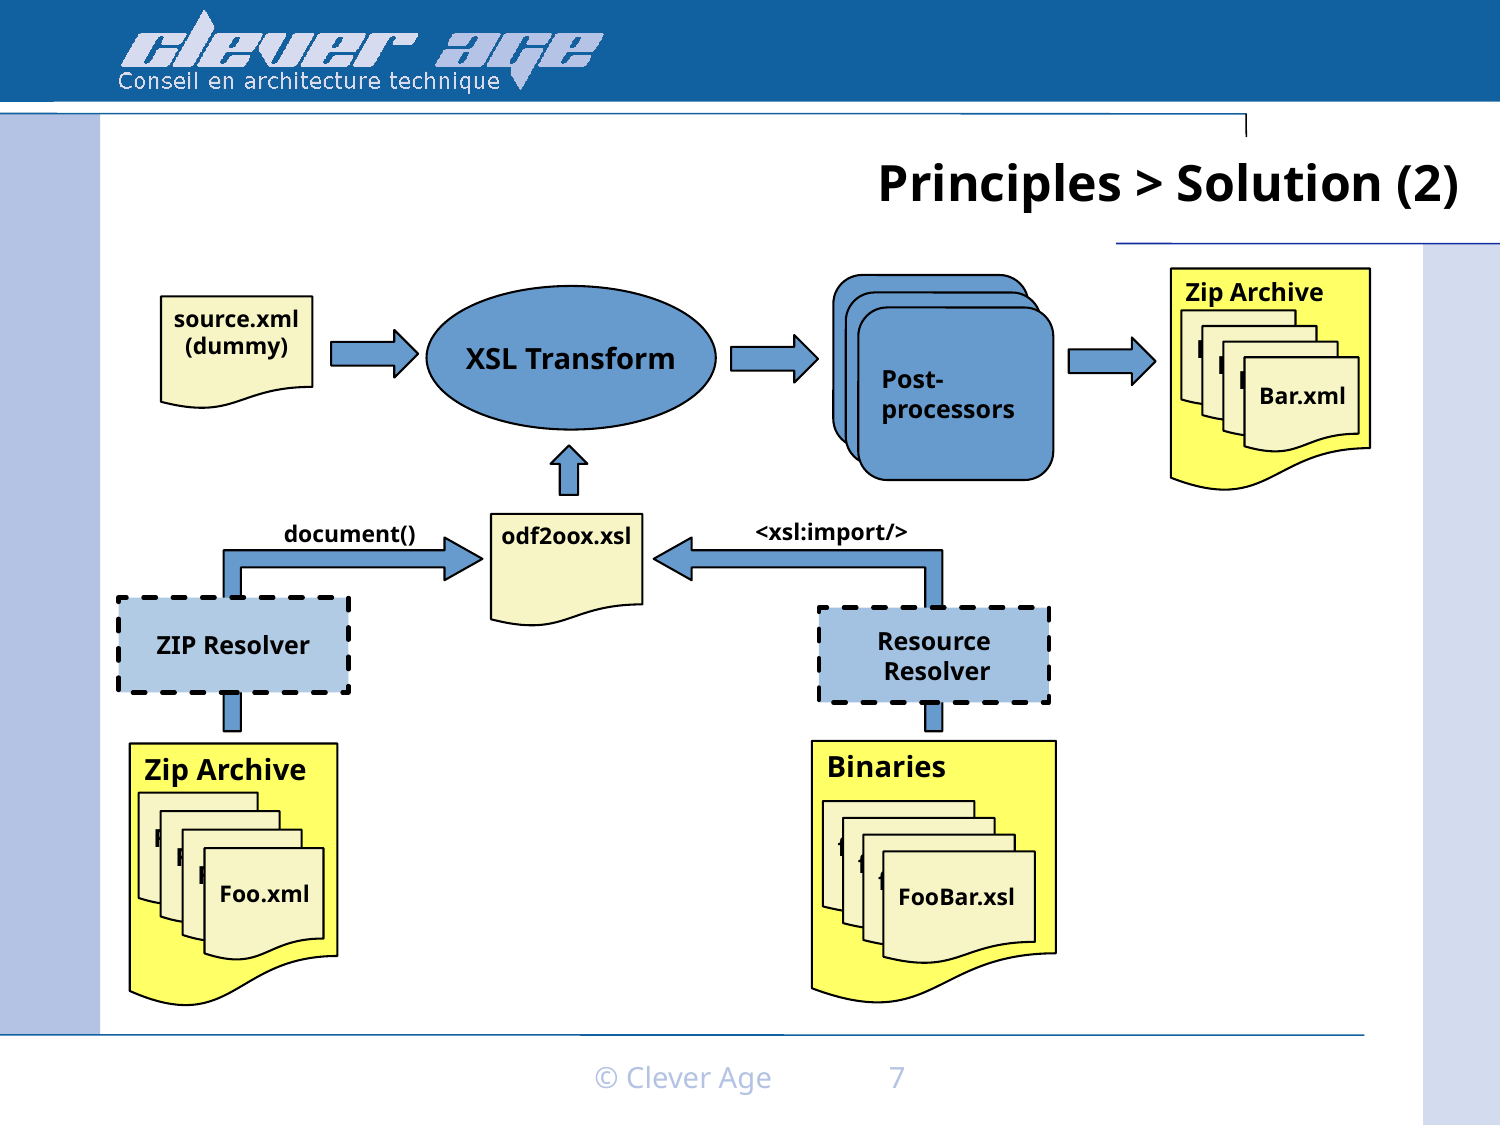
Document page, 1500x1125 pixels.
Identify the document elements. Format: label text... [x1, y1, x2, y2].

text_box Resource Resolver [818, 607, 1049, 703]
text_box [223, 537, 483, 597]
text_box ZIP Resolver [118, 597, 349, 693]
text_box [653, 537, 943, 607]
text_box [129, 743, 338, 1009]
text_box XSL Transform [426, 285, 716, 430]
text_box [811, 740, 1057, 1006]
text_box source.xml (dummy) [160, 296, 313, 408]
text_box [1170, 268, 1371, 493]
text_box [550, 445, 588, 495]
text_box [223, 693, 241, 732]
picture [96, 0, 620, 110]
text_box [833, 274, 1054, 481]
text_box [731, 334, 819, 383]
text_box [331, 329, 419, 378]
text_box document() [268, 512, 431, 555]
title Principles > Solution (2) [424, 124, 1463, 238]
text_box [925, 703, 943, 732]
text_box odf2oox.xsl [490, 513, 643, 626]
text_box [1068, 337, 1156, 386]
text_box <xsl:import/> [740, 510, 924, 553]
